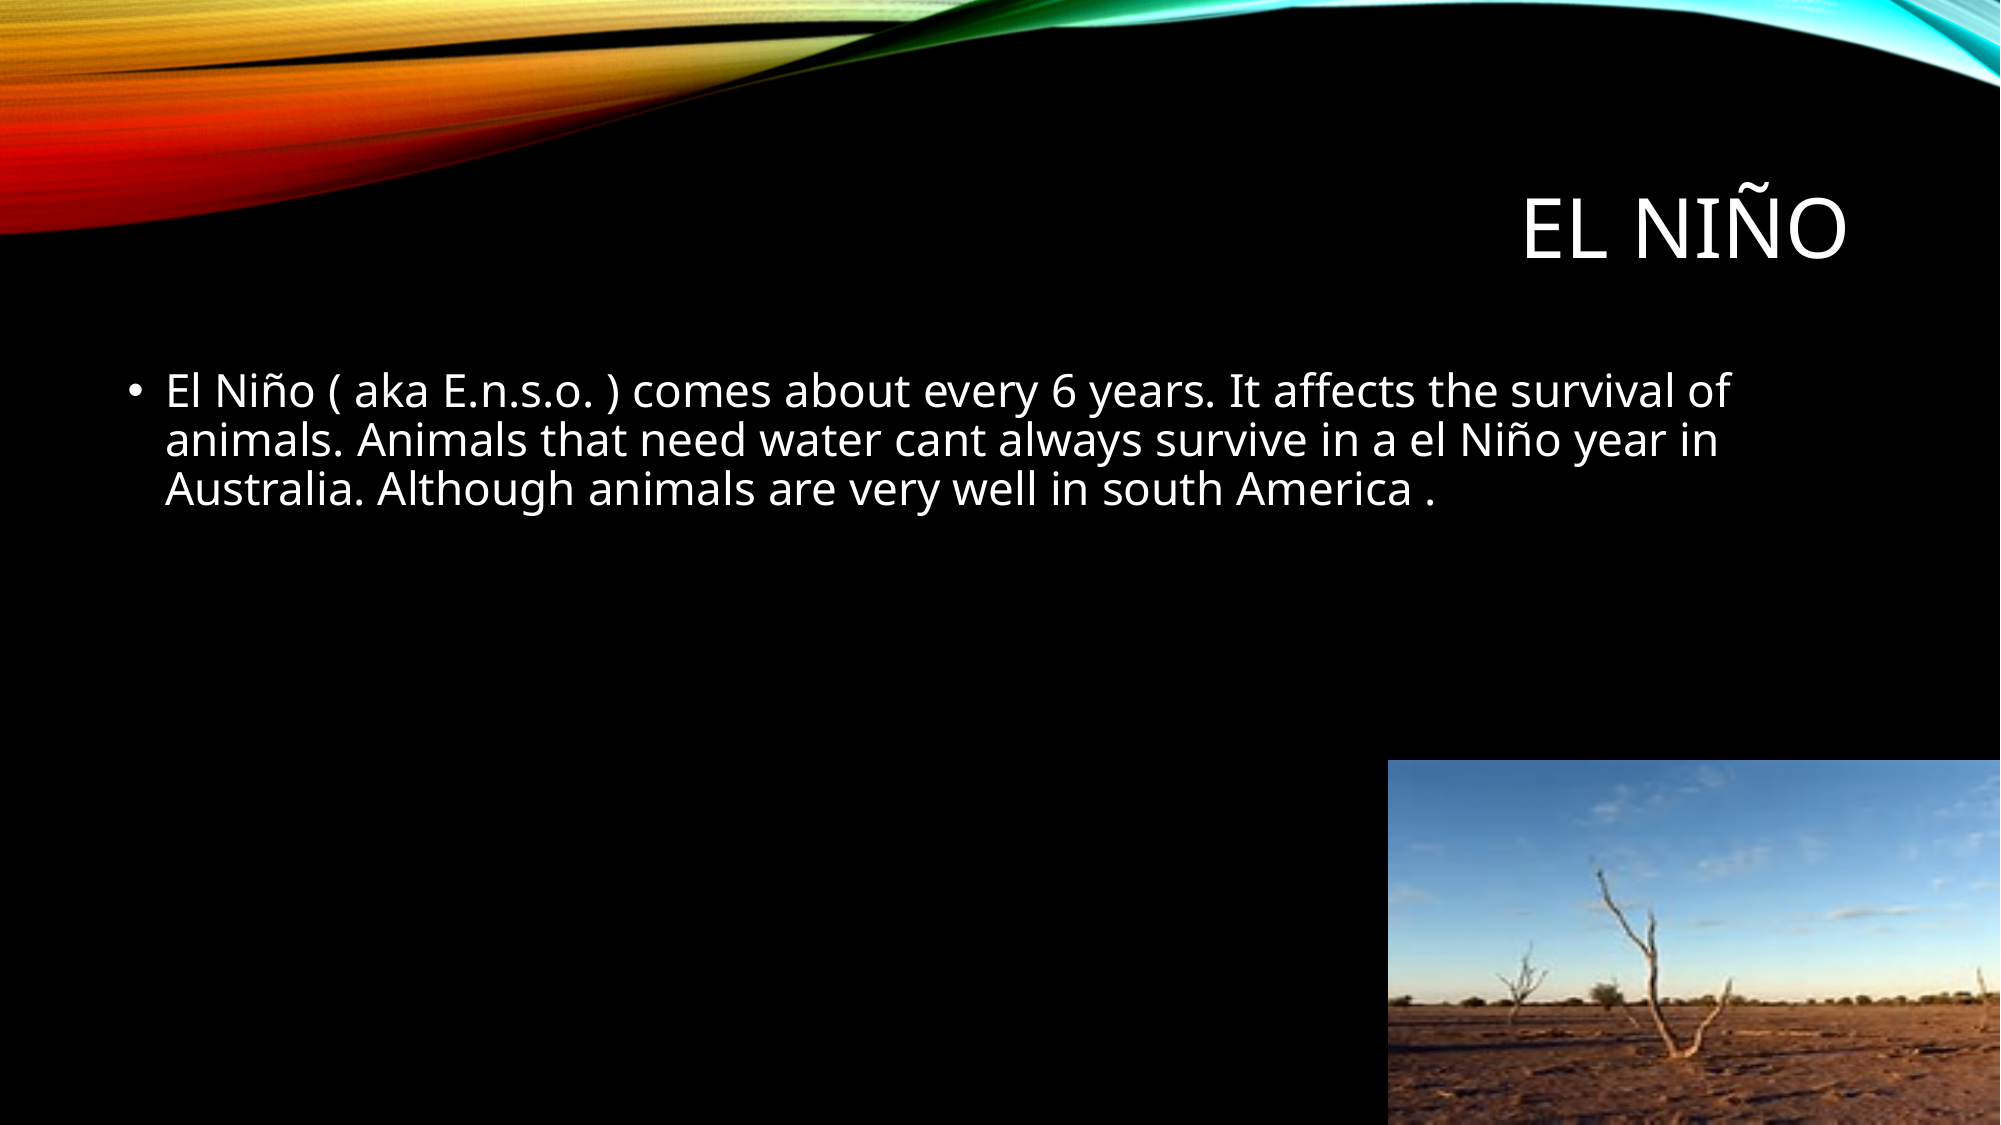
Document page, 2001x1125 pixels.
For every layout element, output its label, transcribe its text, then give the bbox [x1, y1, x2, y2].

title El Niño [474, 125, 1888, 338]
picture [0, 0, 2000, 237]
list El Niño ( aka E.n.s.o. ) comes about every 6 years. It affects the survival of animals. Animals that need water cant always survive in a el Niño year in Australia. Although animals are very well in south America . [112, 360, 1888, 1021]
picture [1387, 759, 2000, 1125]
